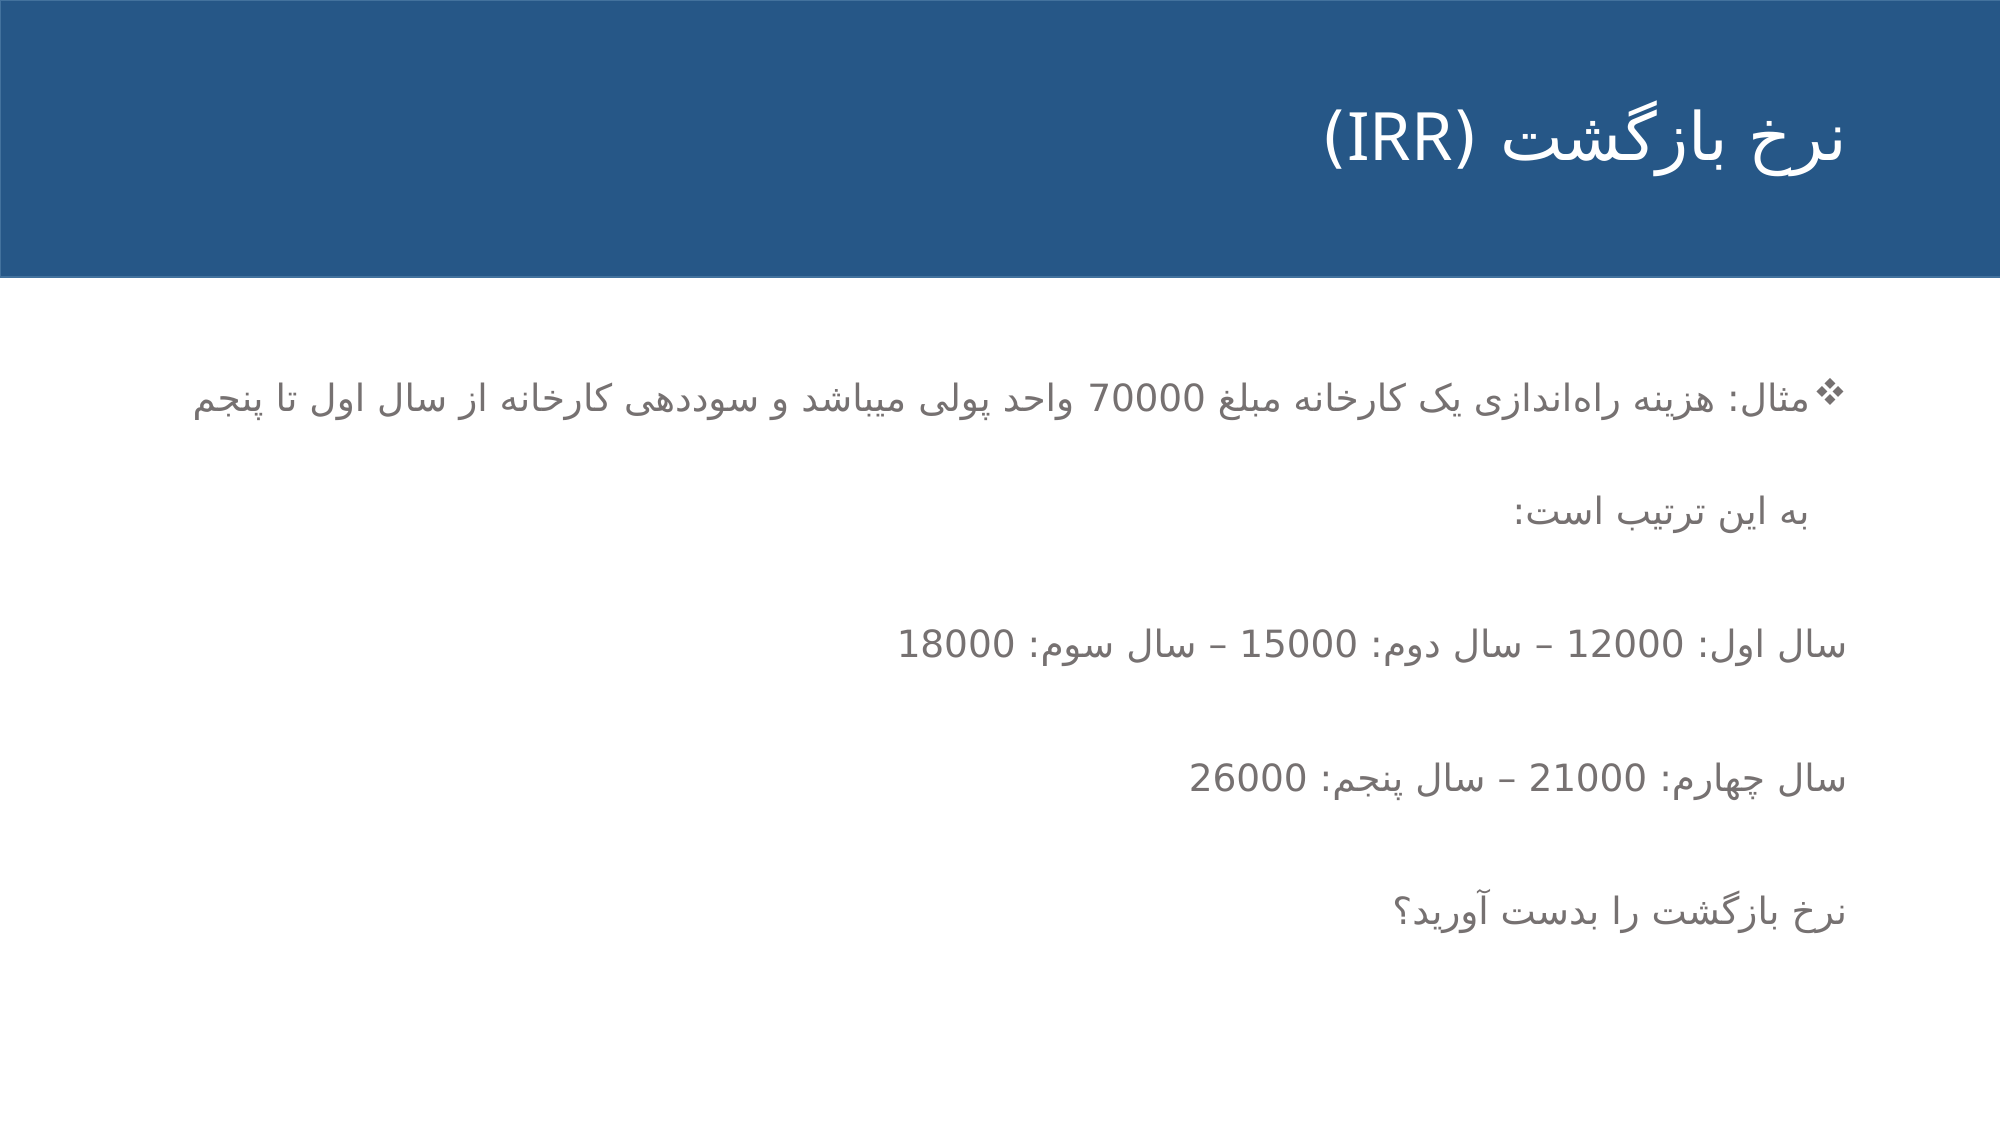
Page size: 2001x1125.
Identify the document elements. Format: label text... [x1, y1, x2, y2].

list مثال: هزینه راه‌اندازی یک کارخانه مبلغ 70000 واحد پولی میباشد و سوددهی کارخانه از سال اول تا پنجم به این ترتیب است: سال اول: 12000 – سال دوم: 15000 – سال سوم: 18000 سال چهارم: 21000 – سال پنجم: 26000 نرخ بازگشت را بدست آورید؟ [137, 299, 1863, 1014]
text_box [0, 0, 2000, 278]
title نرخ بازگشت (IRR) [137, 29, 1863, 248]
